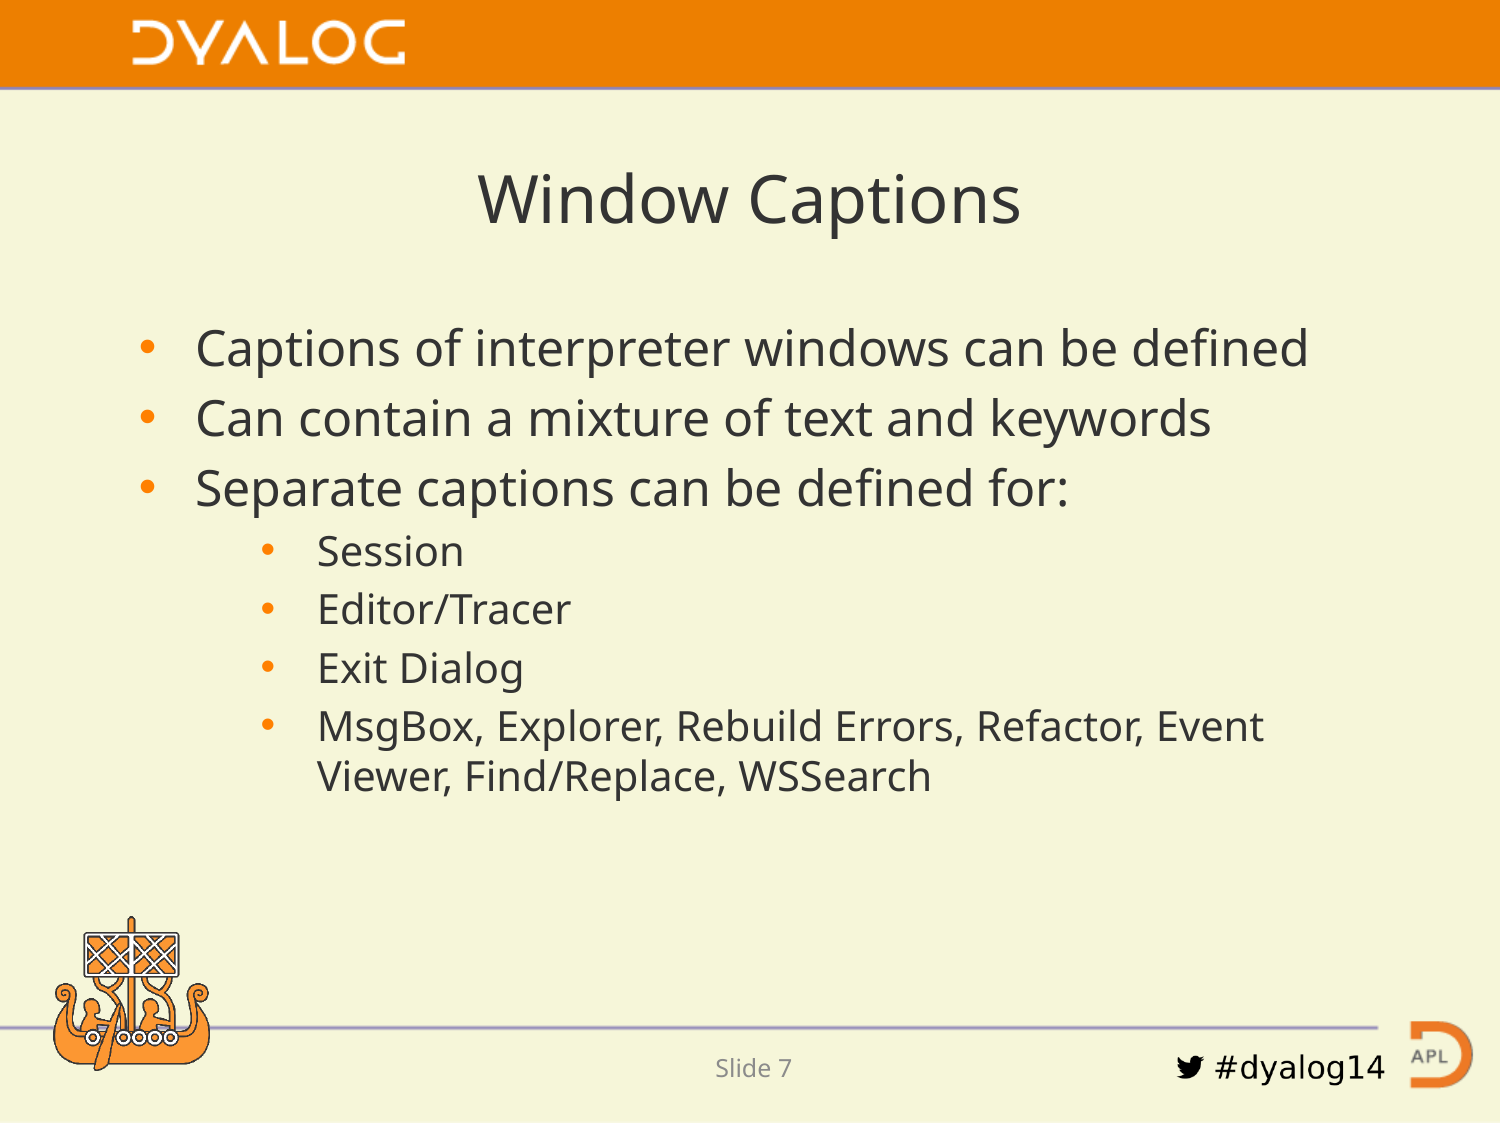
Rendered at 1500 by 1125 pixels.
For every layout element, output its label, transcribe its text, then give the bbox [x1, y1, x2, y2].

slide_number Slide 6 [585, 1039, 923, 1100]
picture [0, 0, 1500, 1123]
list Window Captions Captions of interpreter windows can be defined Can contain a mixture of text and keywords Separate captions can be defined for: Session Editor/Tracer Exit Dialog MsgBox, Explorer, Rebuild Errors, Refactor, Event Viewer, Find/Replace, WSSearch [123, 149, 1376, 917]
